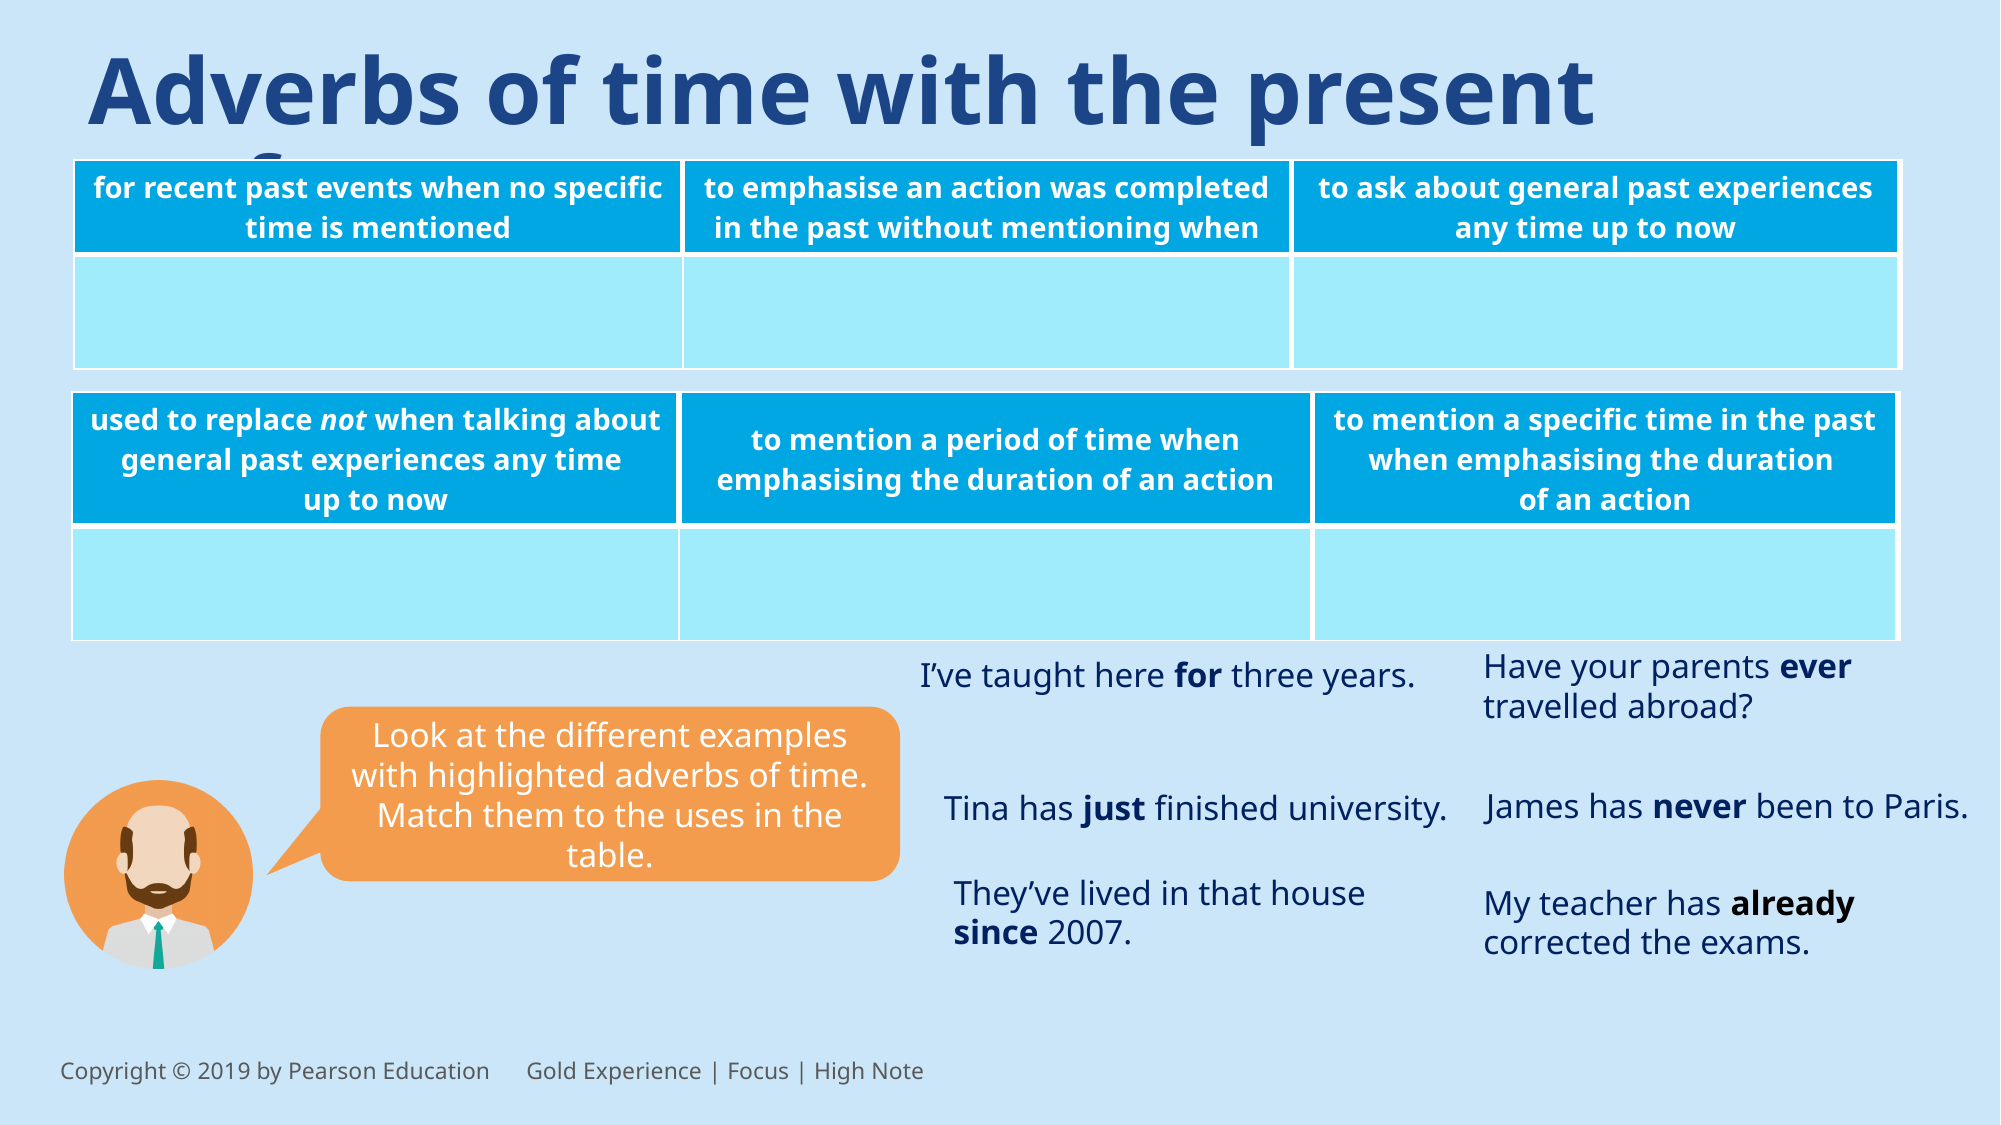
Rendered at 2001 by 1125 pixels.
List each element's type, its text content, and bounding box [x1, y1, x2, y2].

text_box Tina has just finished university. [929, 779, 1464, 835]
table_cell [1315, 529, 1895, 640]
text_box I’ve taught here for three years. [905, 646, 1431, 702]
text_box Look at the different examples with highlighted adverbs of time. Match them to the uses in the table. [264, 704, 903, 884]
text_box They’ve lived in that house since 2007. [938, 864, 1428, 959]
table_header to mention a specific time in the past when emphasising the duration of an action [1315, 393, 1895, 523]
table_header to ask about general past experiences any time up to now [1294, 161, 1897, 252]
text_box My teacher has already corrected the exams. [1468, 874, 1975, 969]
table_header to mention a period of time when emphasising the duration of an action [682, 393, 1310, 523]
text_box Have your parents ever travelled abroad? [1468, 637, 1968, 733]
table_cell [75, 257, 682, 368]
title Adverbs of time with the present perfect [73, 37, 1879, 159]
text_box James has never been to Paris. [1471, 777, 1985, 833]
table_header used to replace not when talking about general past experiences any time up to now [73, 393, 676, 523]
table_cell [684, 257, 1289, 368]
table_header to emphasise an action was completed in the past without mentioning when [685, 161, 1289, 252]
table_cell [73, 529, 678, 640]
table_cell [680, 529, 1310, 640]
table_cell [1294, 257, 1897, 368]
picture [63, 780, 253, 969]
footer Copyright © 2019 by Pearson Education Gold Experience | Focus | High Note [45, 1040, 1084, 1101]
table_header for recent past events when no specific time is mentioned [75, 161, 680, 252]
